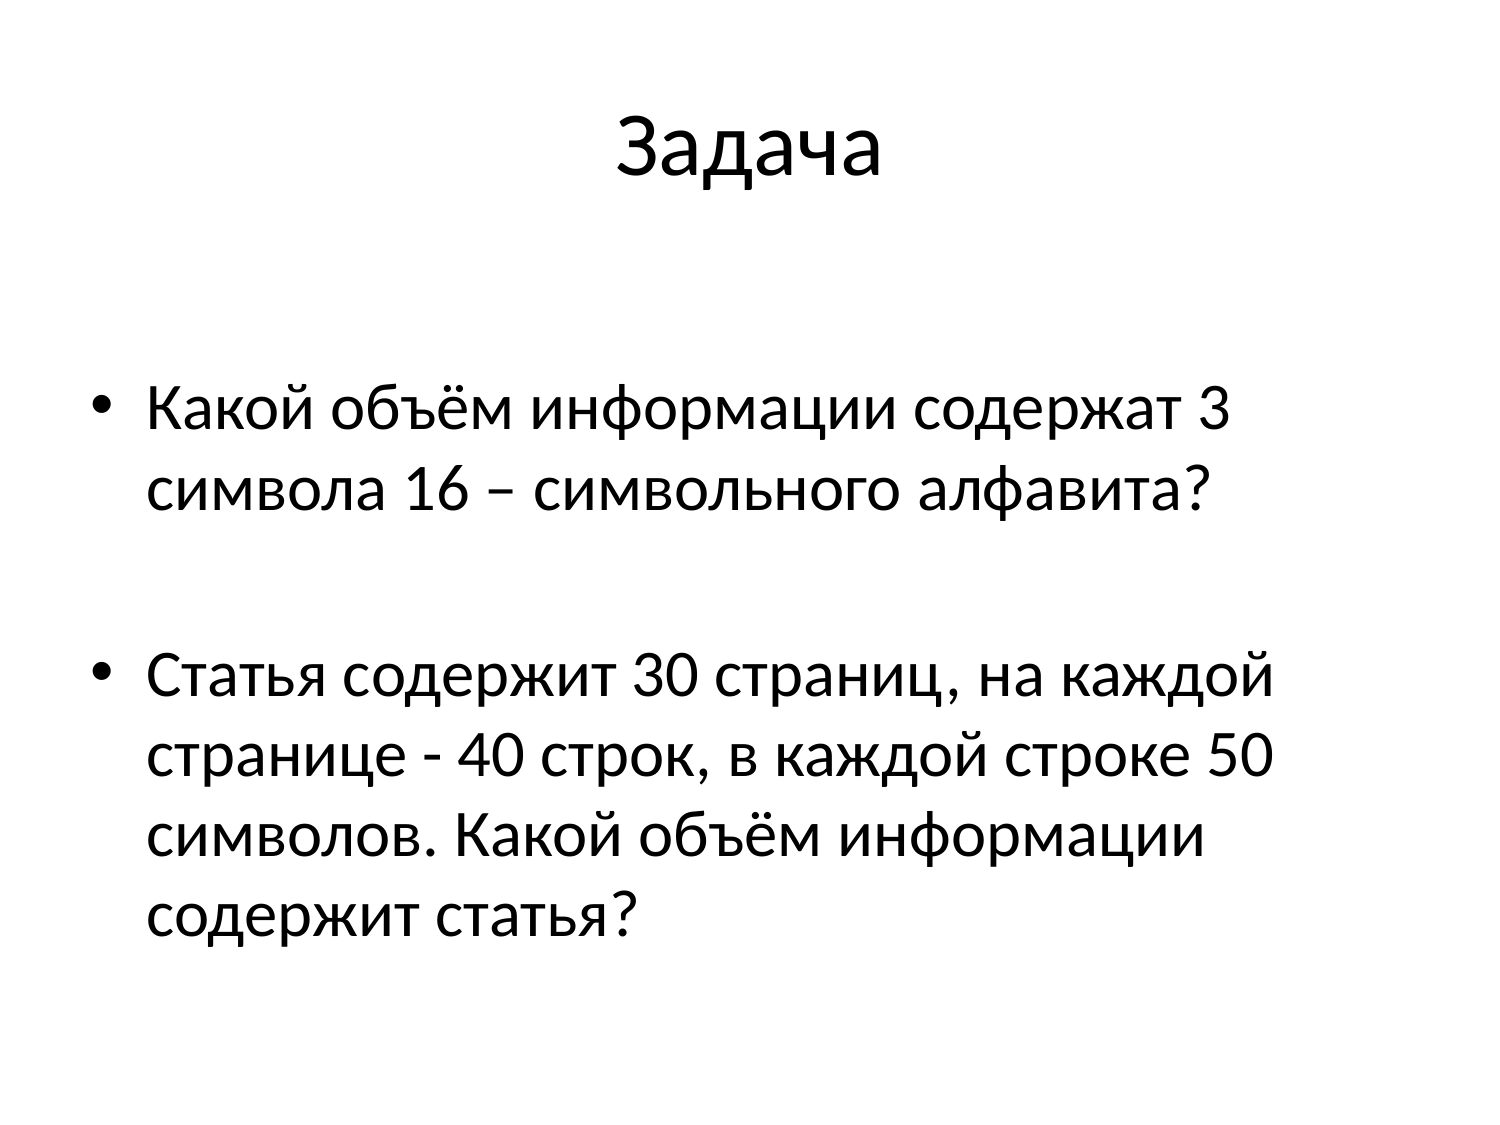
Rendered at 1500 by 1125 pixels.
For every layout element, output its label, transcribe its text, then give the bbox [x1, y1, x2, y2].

list Какой объём информации содержат 3 символа 16 – символьного алфавита? Статья содержит 30 страниц, на каждой странице - 40 строк, в каждой строке 50 символов. Какой объём информации содержит статья? [75, 262, 1425, 1005]
title Задача [75, 45, 1425, 233]
